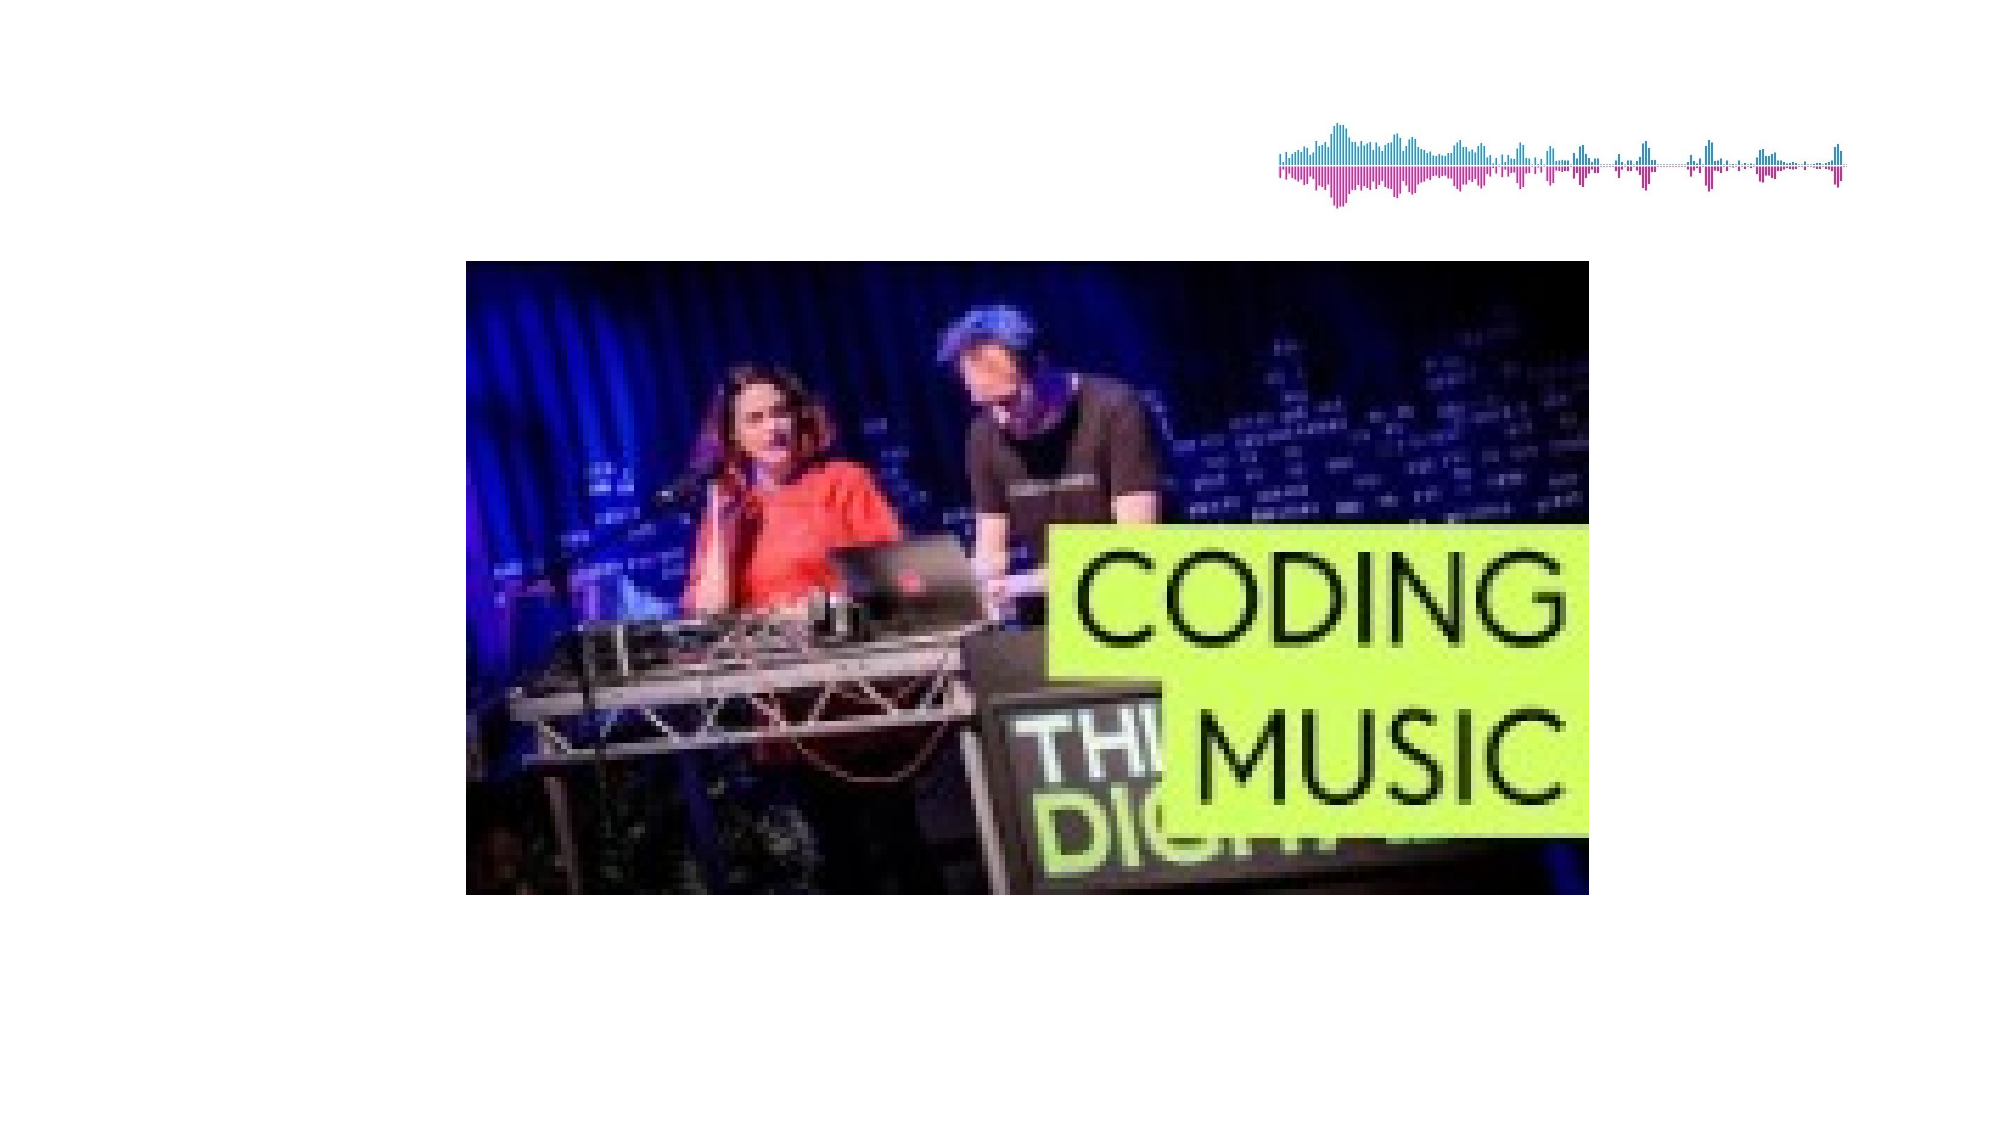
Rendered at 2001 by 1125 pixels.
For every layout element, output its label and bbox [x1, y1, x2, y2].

text_box [465, 260, 1590, 896]
picture [1278, 121, 1847, 216]
